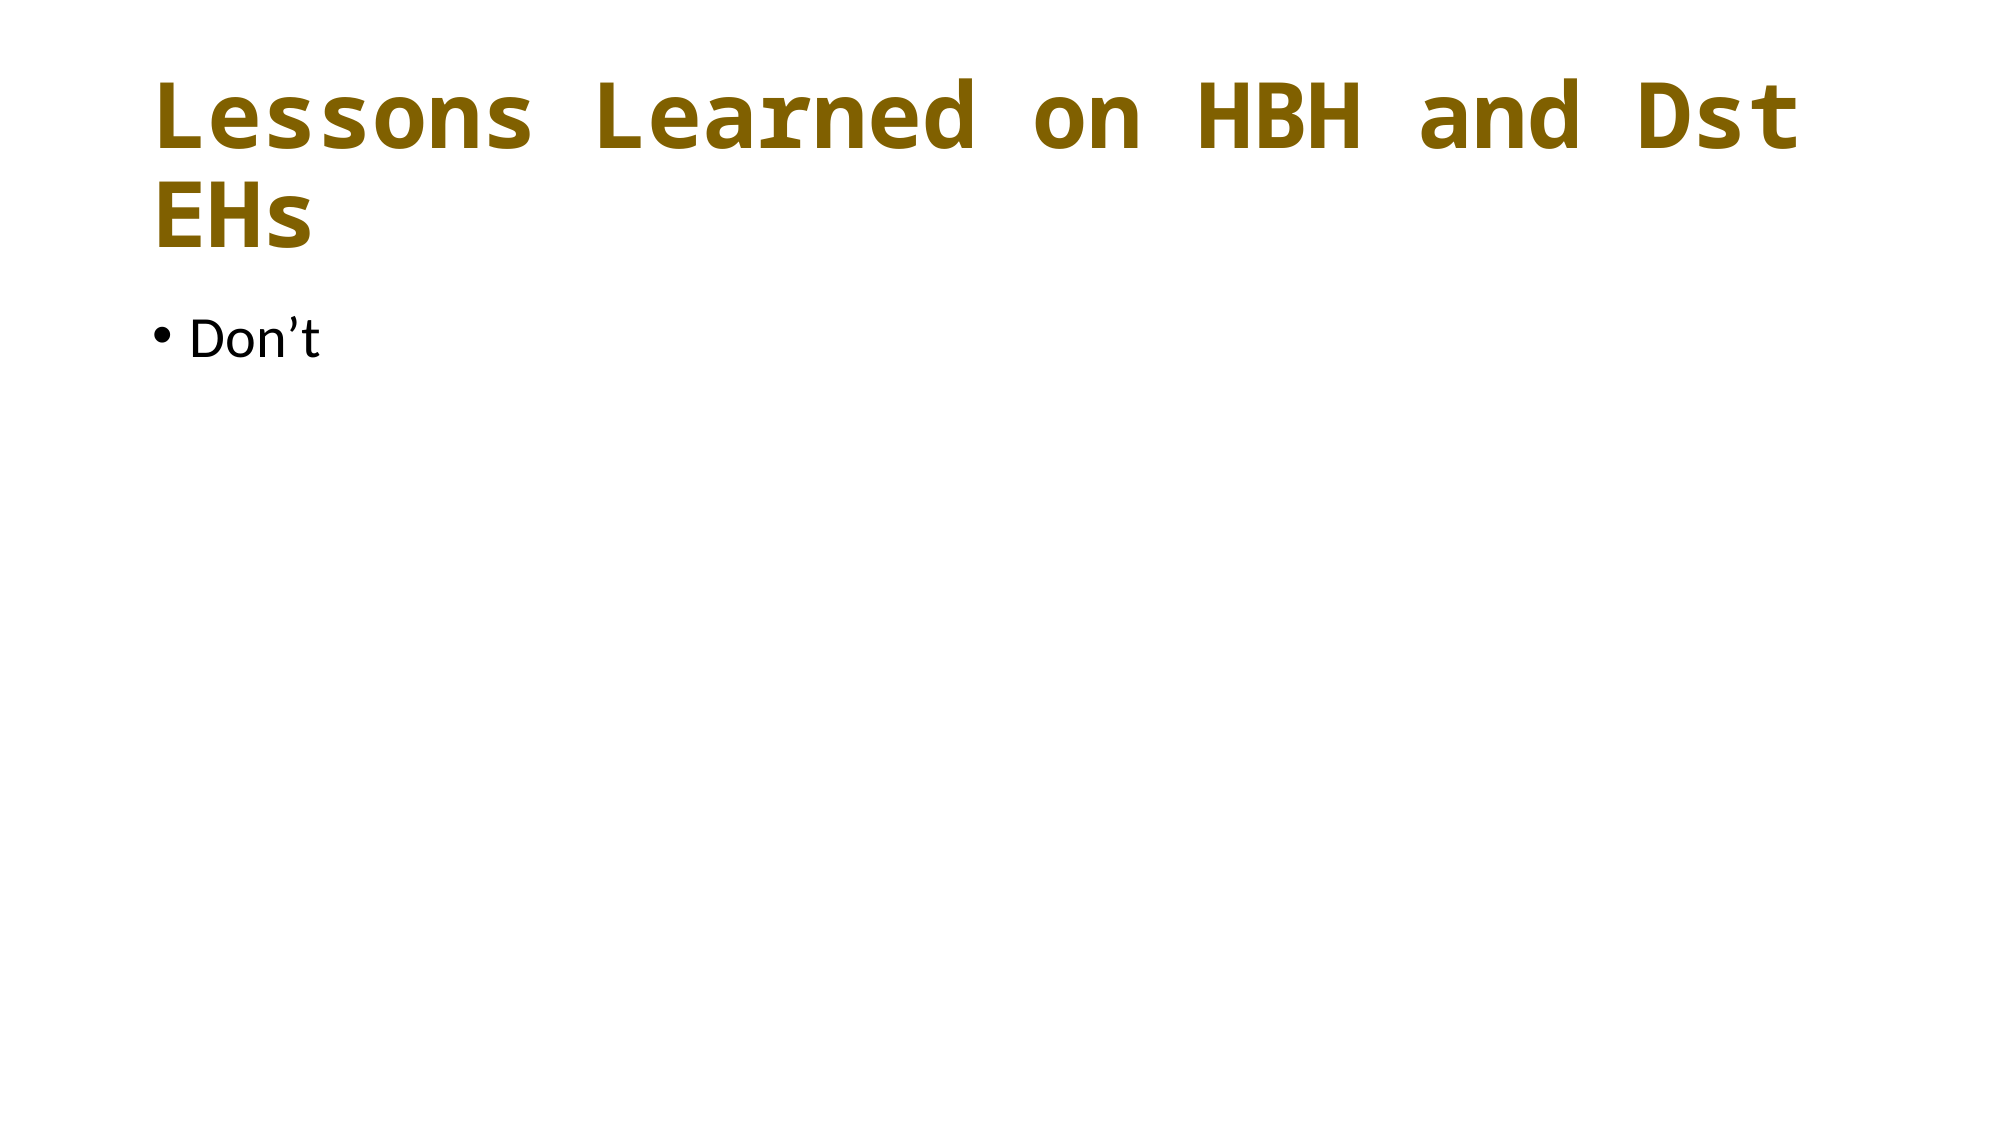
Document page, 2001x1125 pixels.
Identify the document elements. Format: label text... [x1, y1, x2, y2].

list Don’t [137, 299, 1863, 1014]
title Lessons Learned on HBH and Dst EHs [137, 59, 1863, 278]
